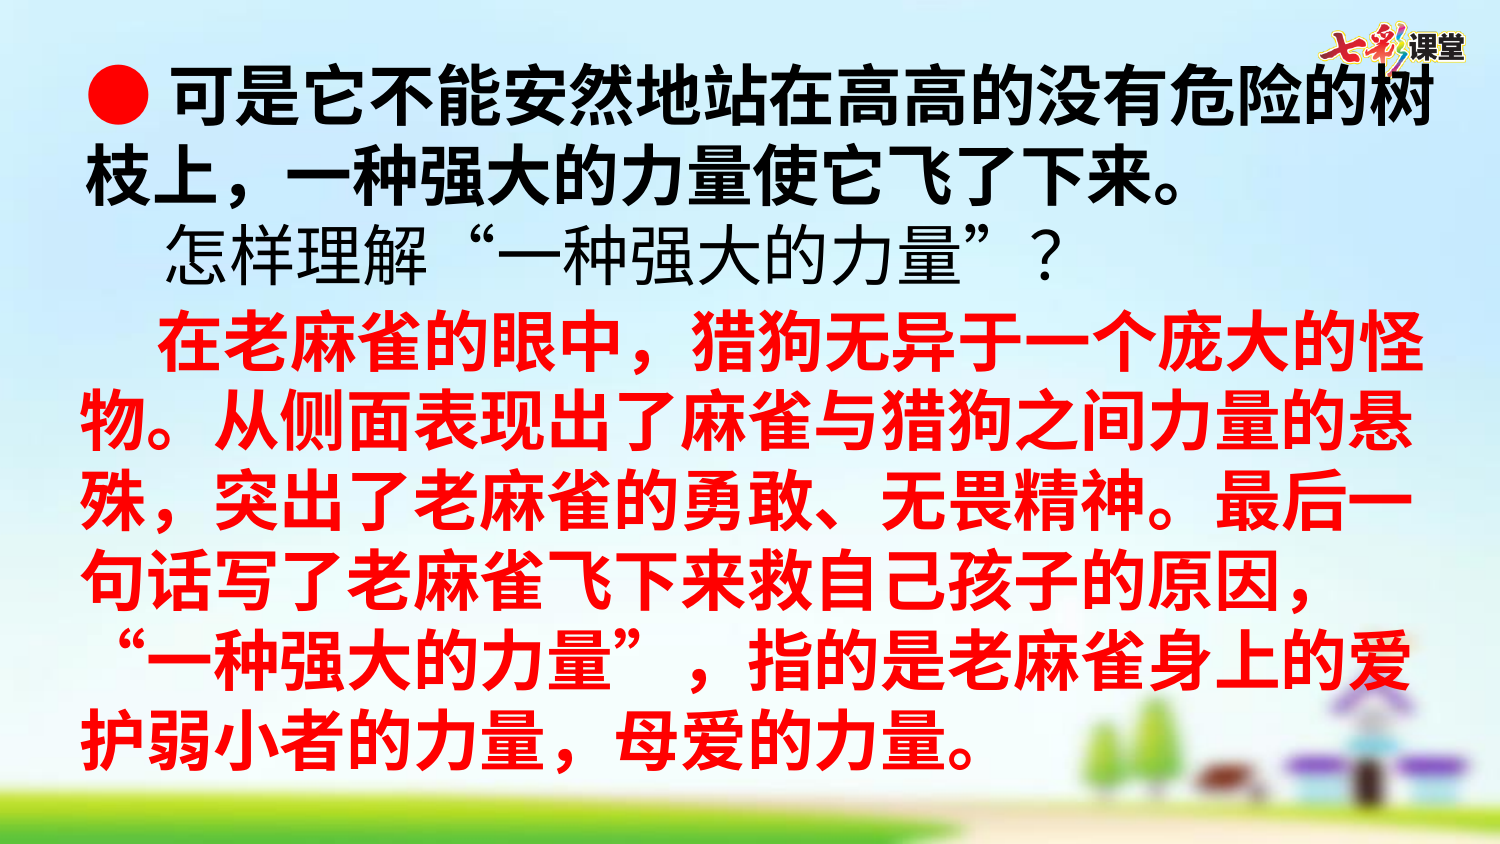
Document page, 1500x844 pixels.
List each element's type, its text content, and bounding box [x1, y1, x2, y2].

text_box ●可是它不能安然地站在高高的没有危险的树枝上，一种强大的力量使它飞了下来。 怎样理解“一种强大的力量”？ [70, 46, 1495, 301]
text_box 在老麻雀的眼中，猎狗无异于一个庞大的怪物。从侧面表现出了麻雀与猎狗之间力量的悬殊，突出了老麻雀的勇敢、无畏精神。最后一句话写了老麻雀飞下来救自己孩子的原因，“一种强大的力量”，指的是老麻雀身上的爱护弱小者的力量，母爱的力量。 [64, 291, 1459, 787]
picture [0, 0, 1500, 844]
